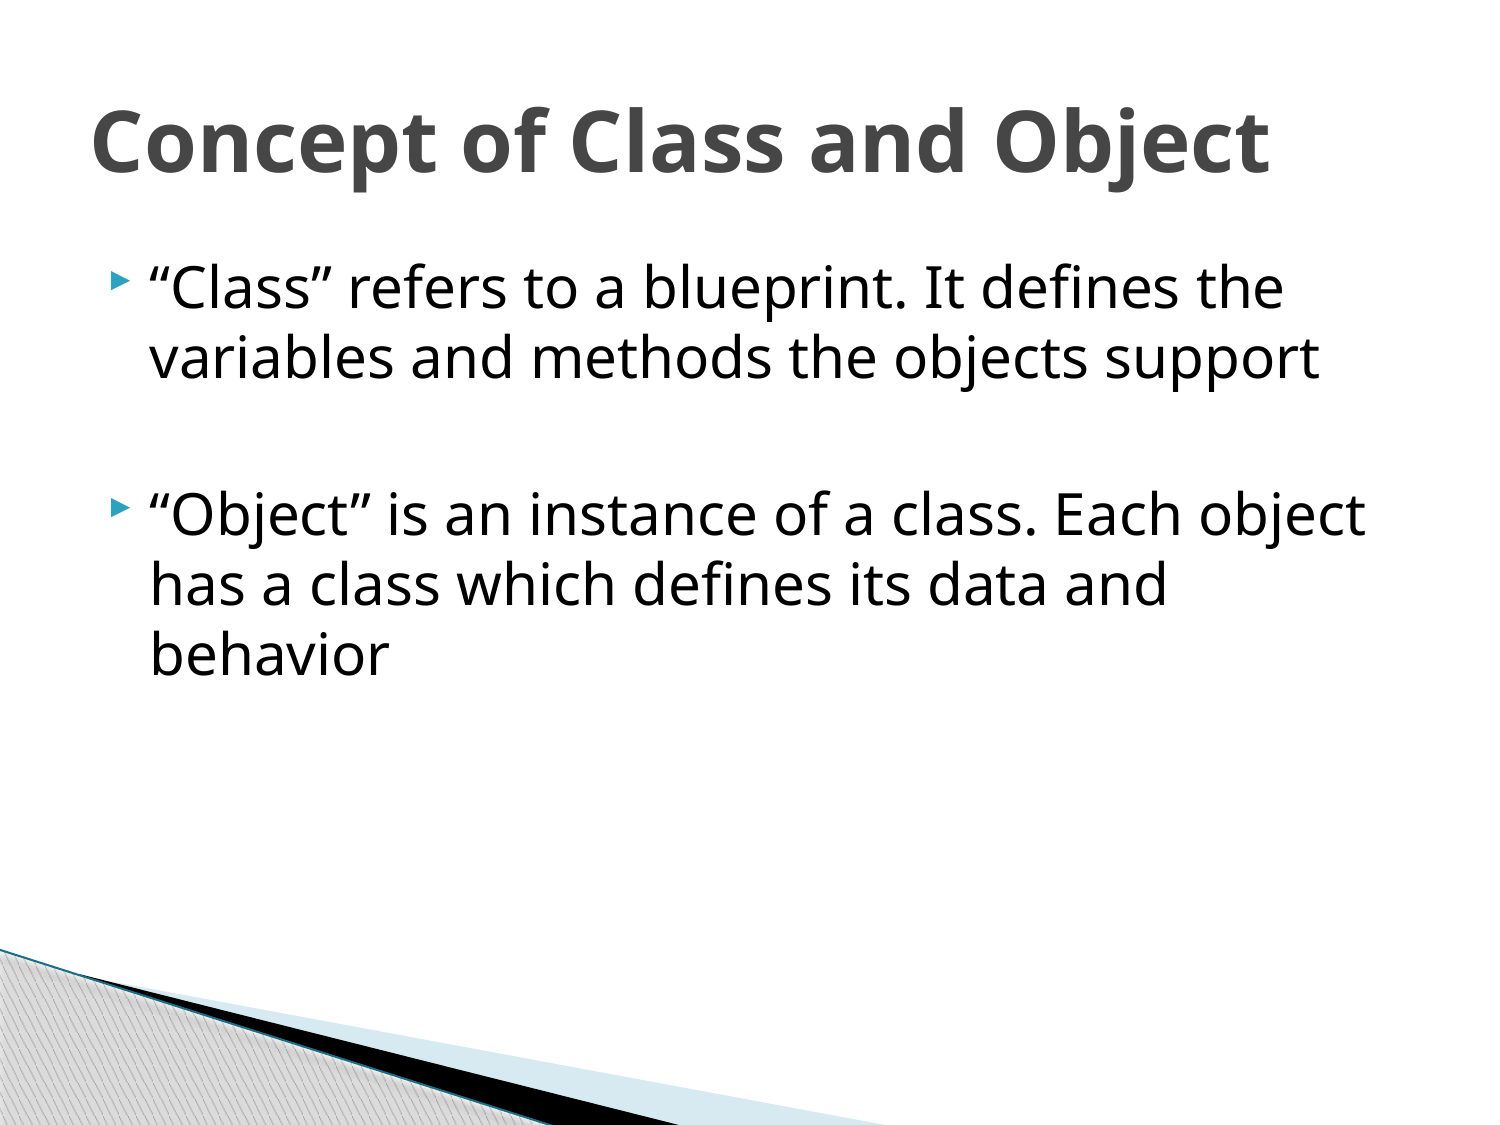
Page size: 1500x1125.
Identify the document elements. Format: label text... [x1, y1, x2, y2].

list “Class” refers to a blueprint. It defines the variables and methods the objects support “Object” is an instance of a class. Each object has a class which defines its data and behavior [75, 243, 1425, 986]
title Concept of Class and Object [75, 45, 1425, 233]
